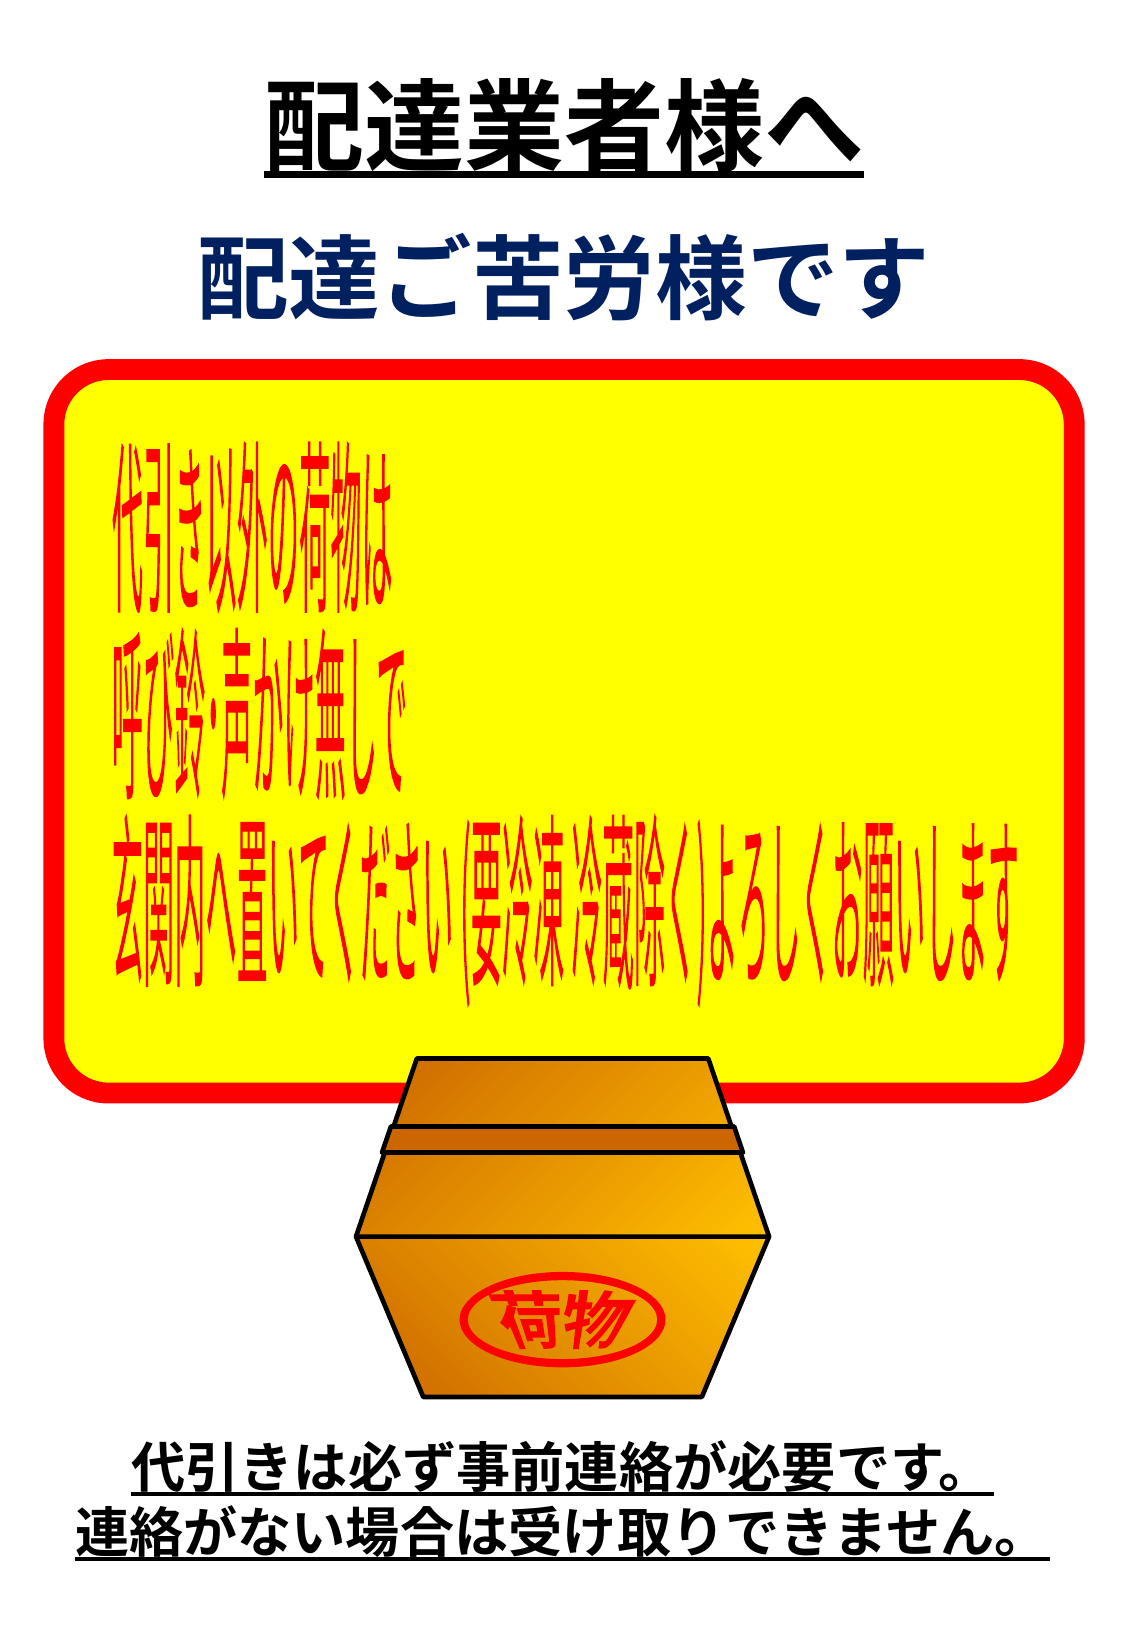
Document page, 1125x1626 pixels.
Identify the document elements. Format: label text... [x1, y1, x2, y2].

text_box 代引き以外の荷物は 呼び鈴･声かけ無しで 玄関内へ置いてください (要冷凍 冷蔵除く) よろしくお願いします [150, 822, 172, 985]
text_box 代引きは必ず事前連絡が必要です。 連絡がない場合は受け取りできません。 [35, 1426, 1090, 1571]
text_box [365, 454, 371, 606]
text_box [355, 1058, 770, 1398]
text_box 代引き以外の荷物は 呼び鈴･声かけ無しで 玄関内へ置いてください (要冷凍 冷蔵除く) よろしくお願いします [175, 626, 189, 794]
text_box 配達業者様へ 配達ご苦労様です [36, 56, 1093, 339]
text_box [51, 367, 1077, 1096]
